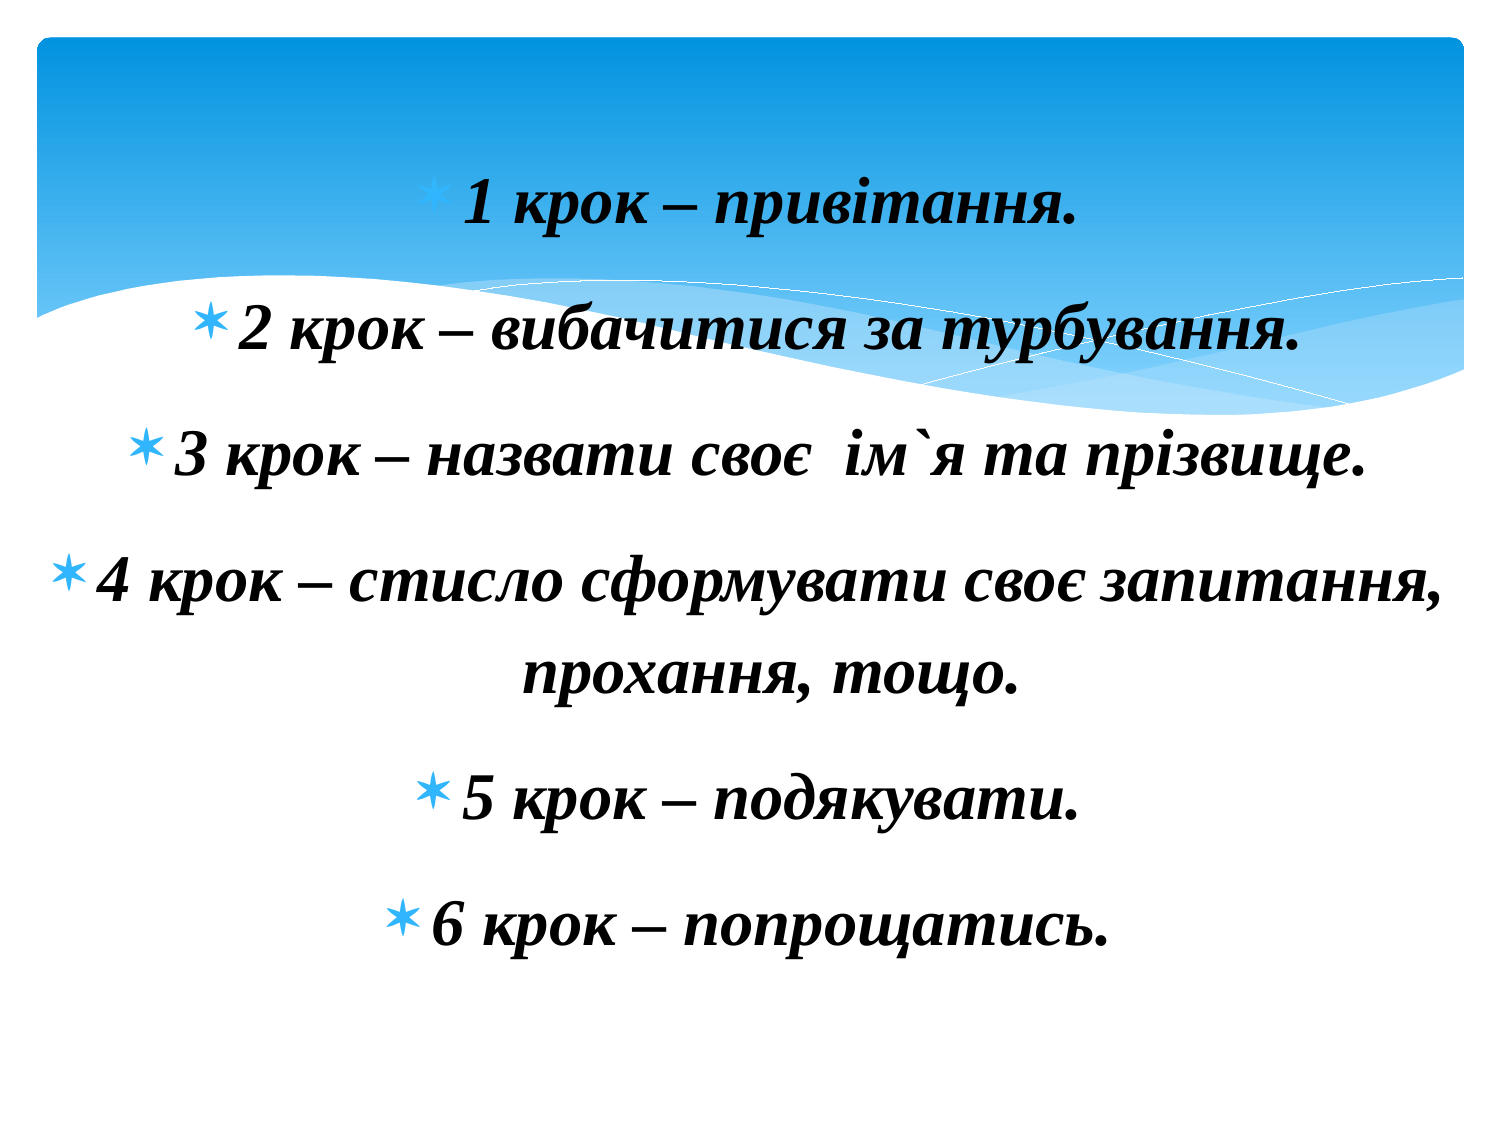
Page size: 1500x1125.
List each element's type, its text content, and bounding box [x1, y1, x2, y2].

list 1 крок – привітання. 2 крок – вибачитися за турбування. 3 крок – назвати своє ім`я та прізвище. 4 крок – стисло сформувати своє запитання, прохання, тощо. 5 крок – подякувати. 6 крок – попрощатись. [0, 42, 1500, 1125]
